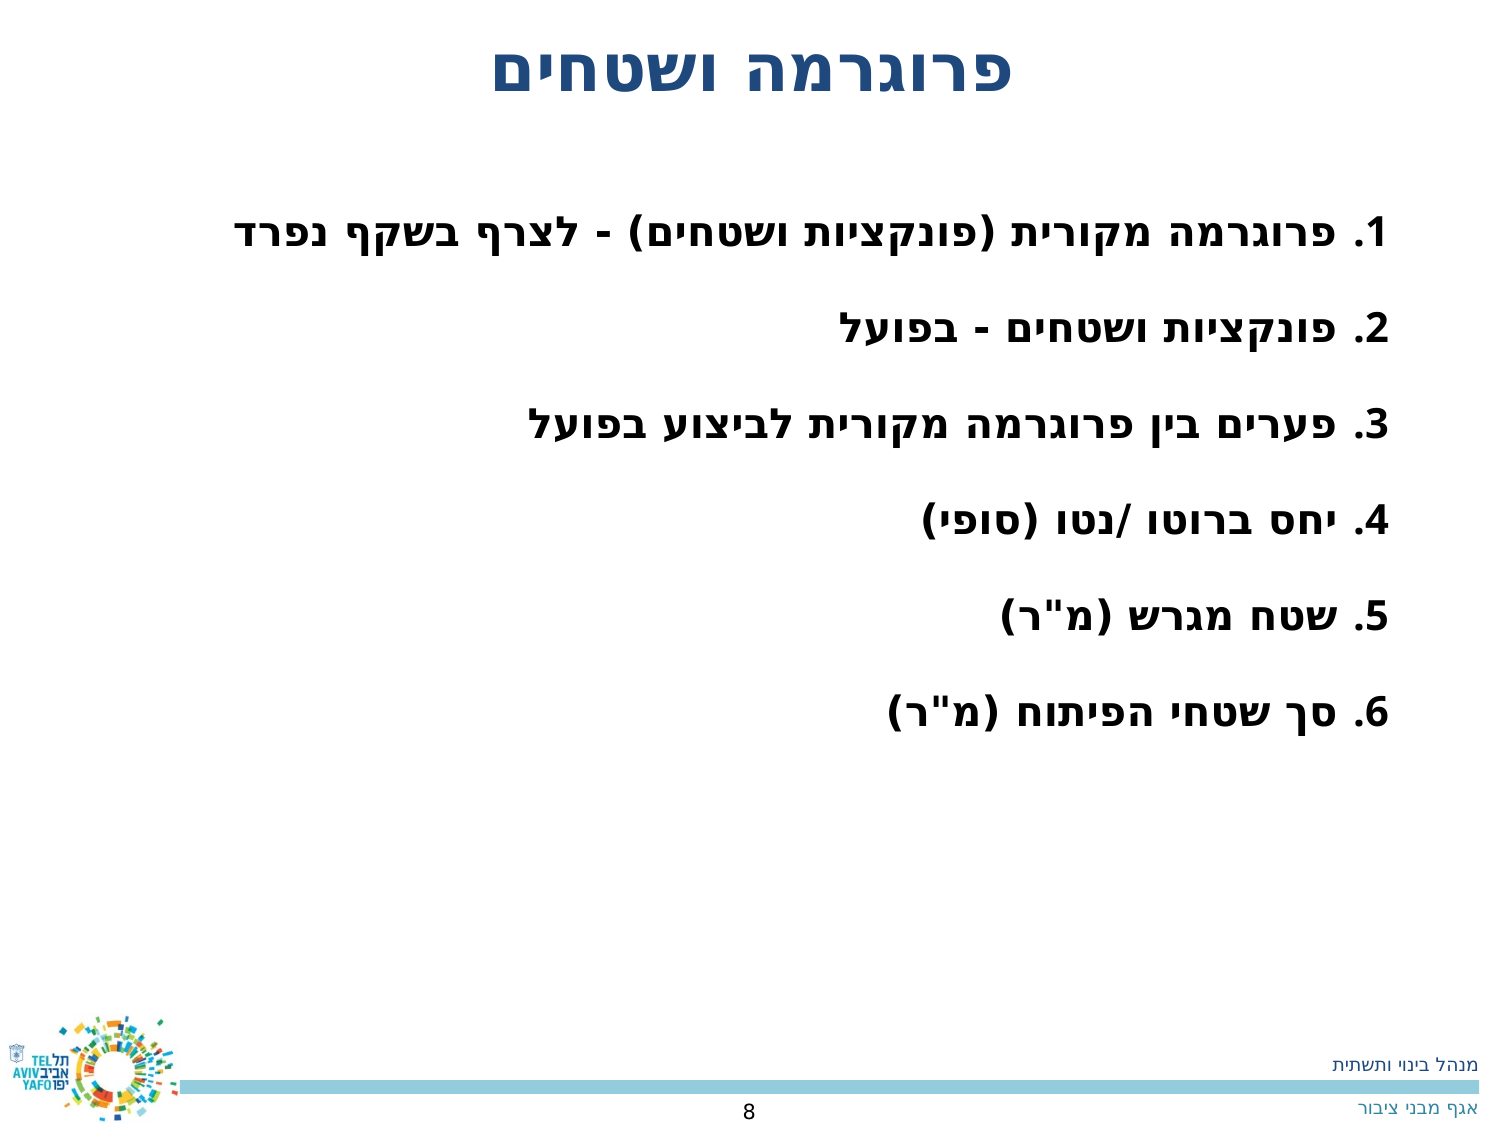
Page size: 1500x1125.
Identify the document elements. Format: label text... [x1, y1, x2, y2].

text_box פרוגרמה ושטחים [348, 12, 1157, 117]
text_box פרוגרמה מקורית (פונקציות ושטחים) - לצרף בשקף נפרד פונקציות ושטחים - בפועל פערים בין פרוגרמה מקורית לביצוע בפועל יחס ברוטו /נטו (סופי) שטח מגרש (מ"ר) סך שטחי הפיתוח (מ"ר) [88, 172, 1484, 742]
picture [7, 1013, 180, 1123]
